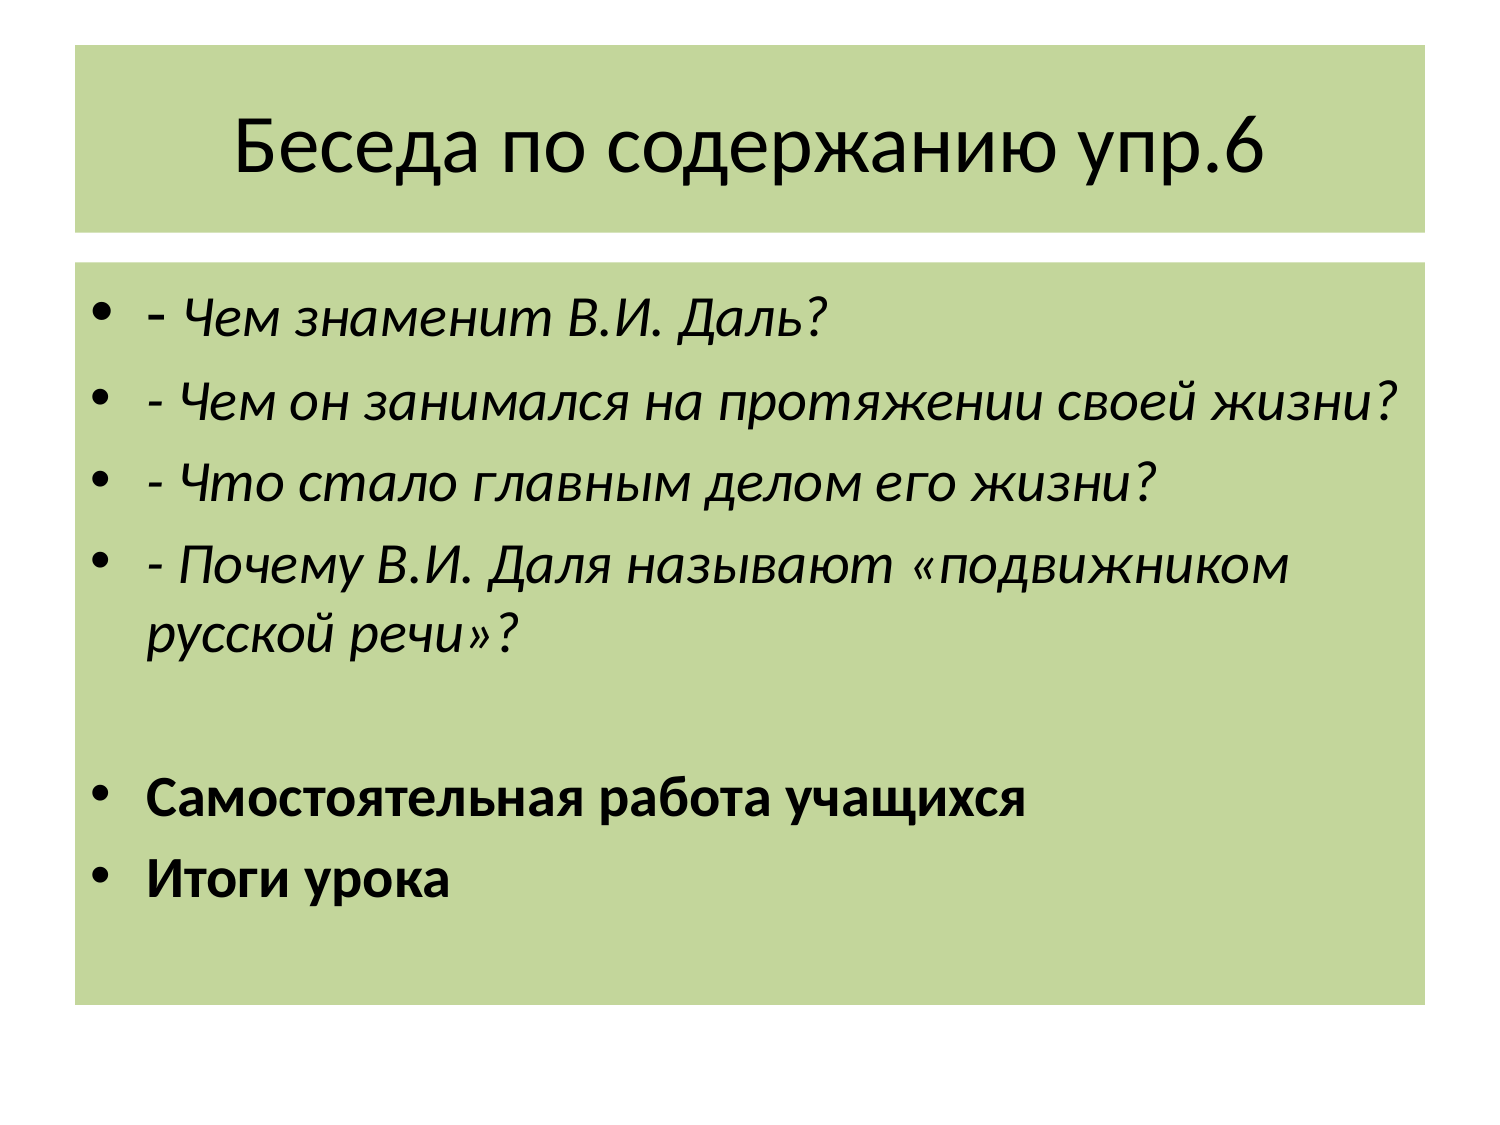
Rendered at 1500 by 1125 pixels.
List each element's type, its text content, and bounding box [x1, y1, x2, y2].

list - Чем знаменит В.И. Даль? - Чем он занимался на протяжении своей жизни? - Что стало главным делом его жизни? - Почему В.И. Даля называют «подвижником русской речи»? Самостоятельная работа учащихся Итоги урока [75, 262, 1425, 1005]
title Беседа по содержанию упр.6 [75, 45, 1425, 233]
